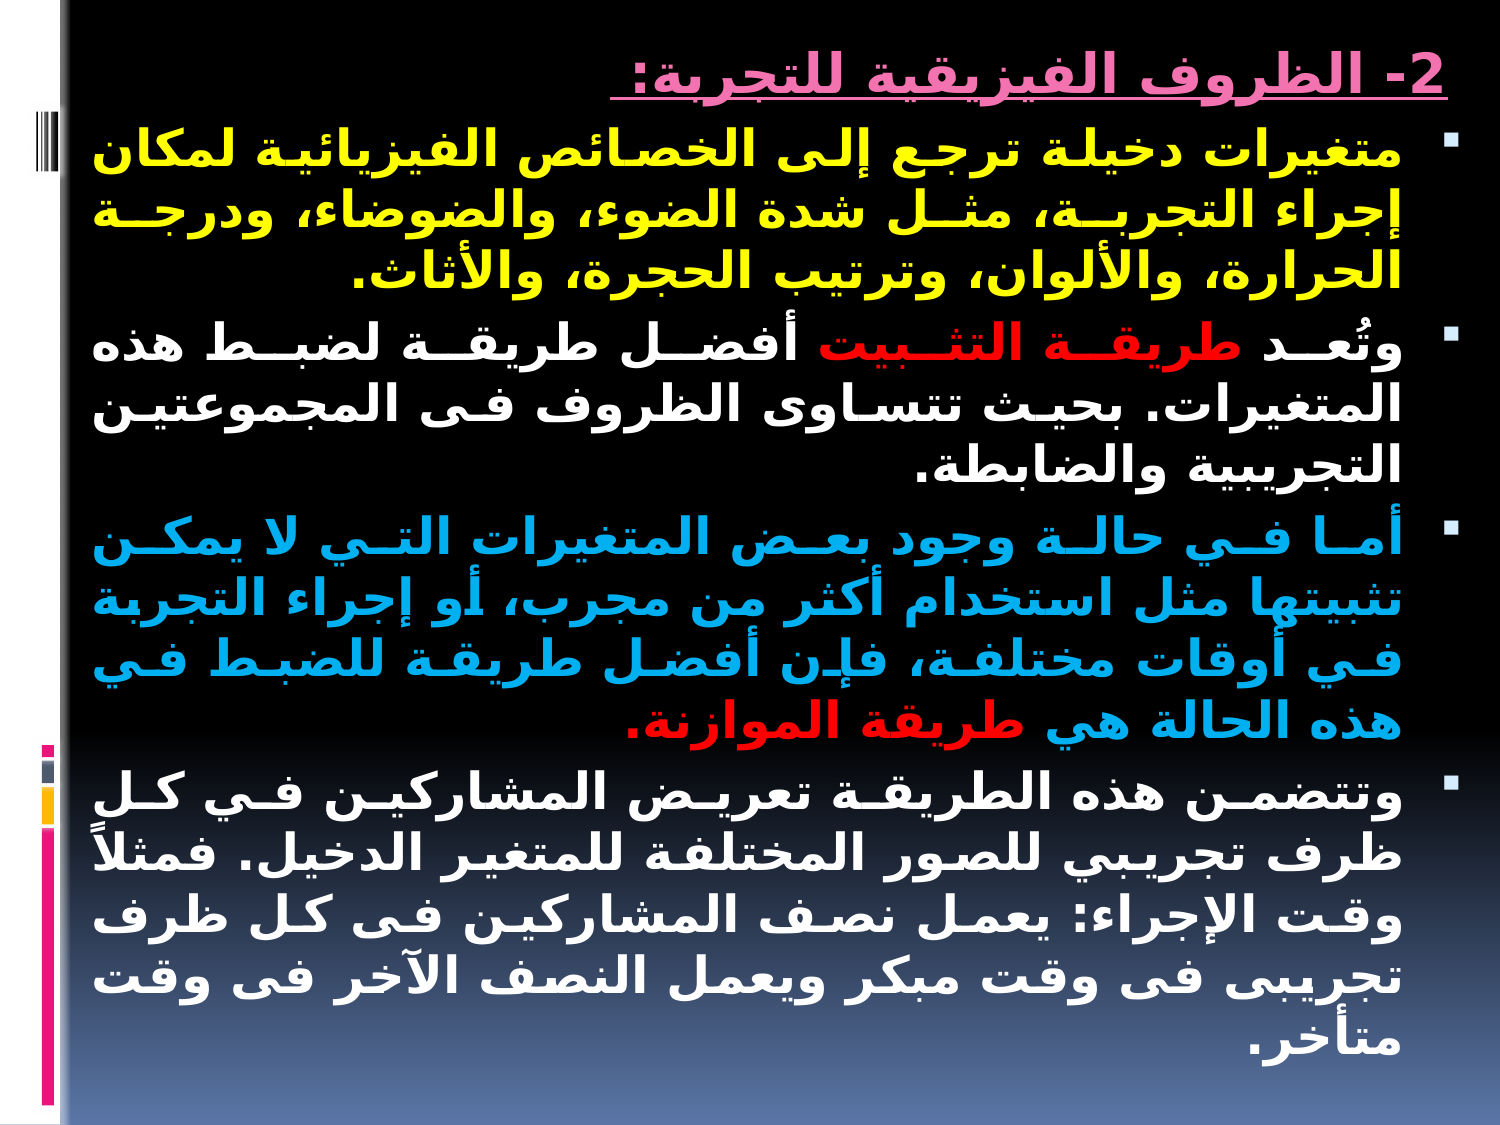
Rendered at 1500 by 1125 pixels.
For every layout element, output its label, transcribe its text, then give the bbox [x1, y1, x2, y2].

list 2- الظروف الفيزيقية للتجربة: متغيرات دخيلة ترجع إلى الخصائص الفيزيائية لمكان إجراء التجربة، مثل شدة الضوء، والضوضاء، ودرجة الحرارة، والألوان، وترتيب الحجرة، والأثاث. وتُعد طريقة التثبيت أفضل طريقة لضبط هذه المتغيرات. بحيث تتساوى الظروف فى المجموعتين التجريبية والضابطة. أما في حالة وجود بعض المتغيرات التي لا يمكن تثبيتها مثل استخدام أكثر من مجرب، أو إجراء التجربة في أوقات مختلفة، فإن أفضل طريقة للضبط في هذه الحالة هي طريقة الموازنة. وتتضمن هذه الطريقة تعريض المشاركين في كل ظرف تجريبي للصور المختلفة للمتغير الدخيل. فمثلاً وقت الإجراء: يعمل نصف المشاركين فى كل ظرف تجريبى فى وقت مبكر ويعمل النصف الآخر فى وقت متأخر. [76, 30, 1471, 1094]
